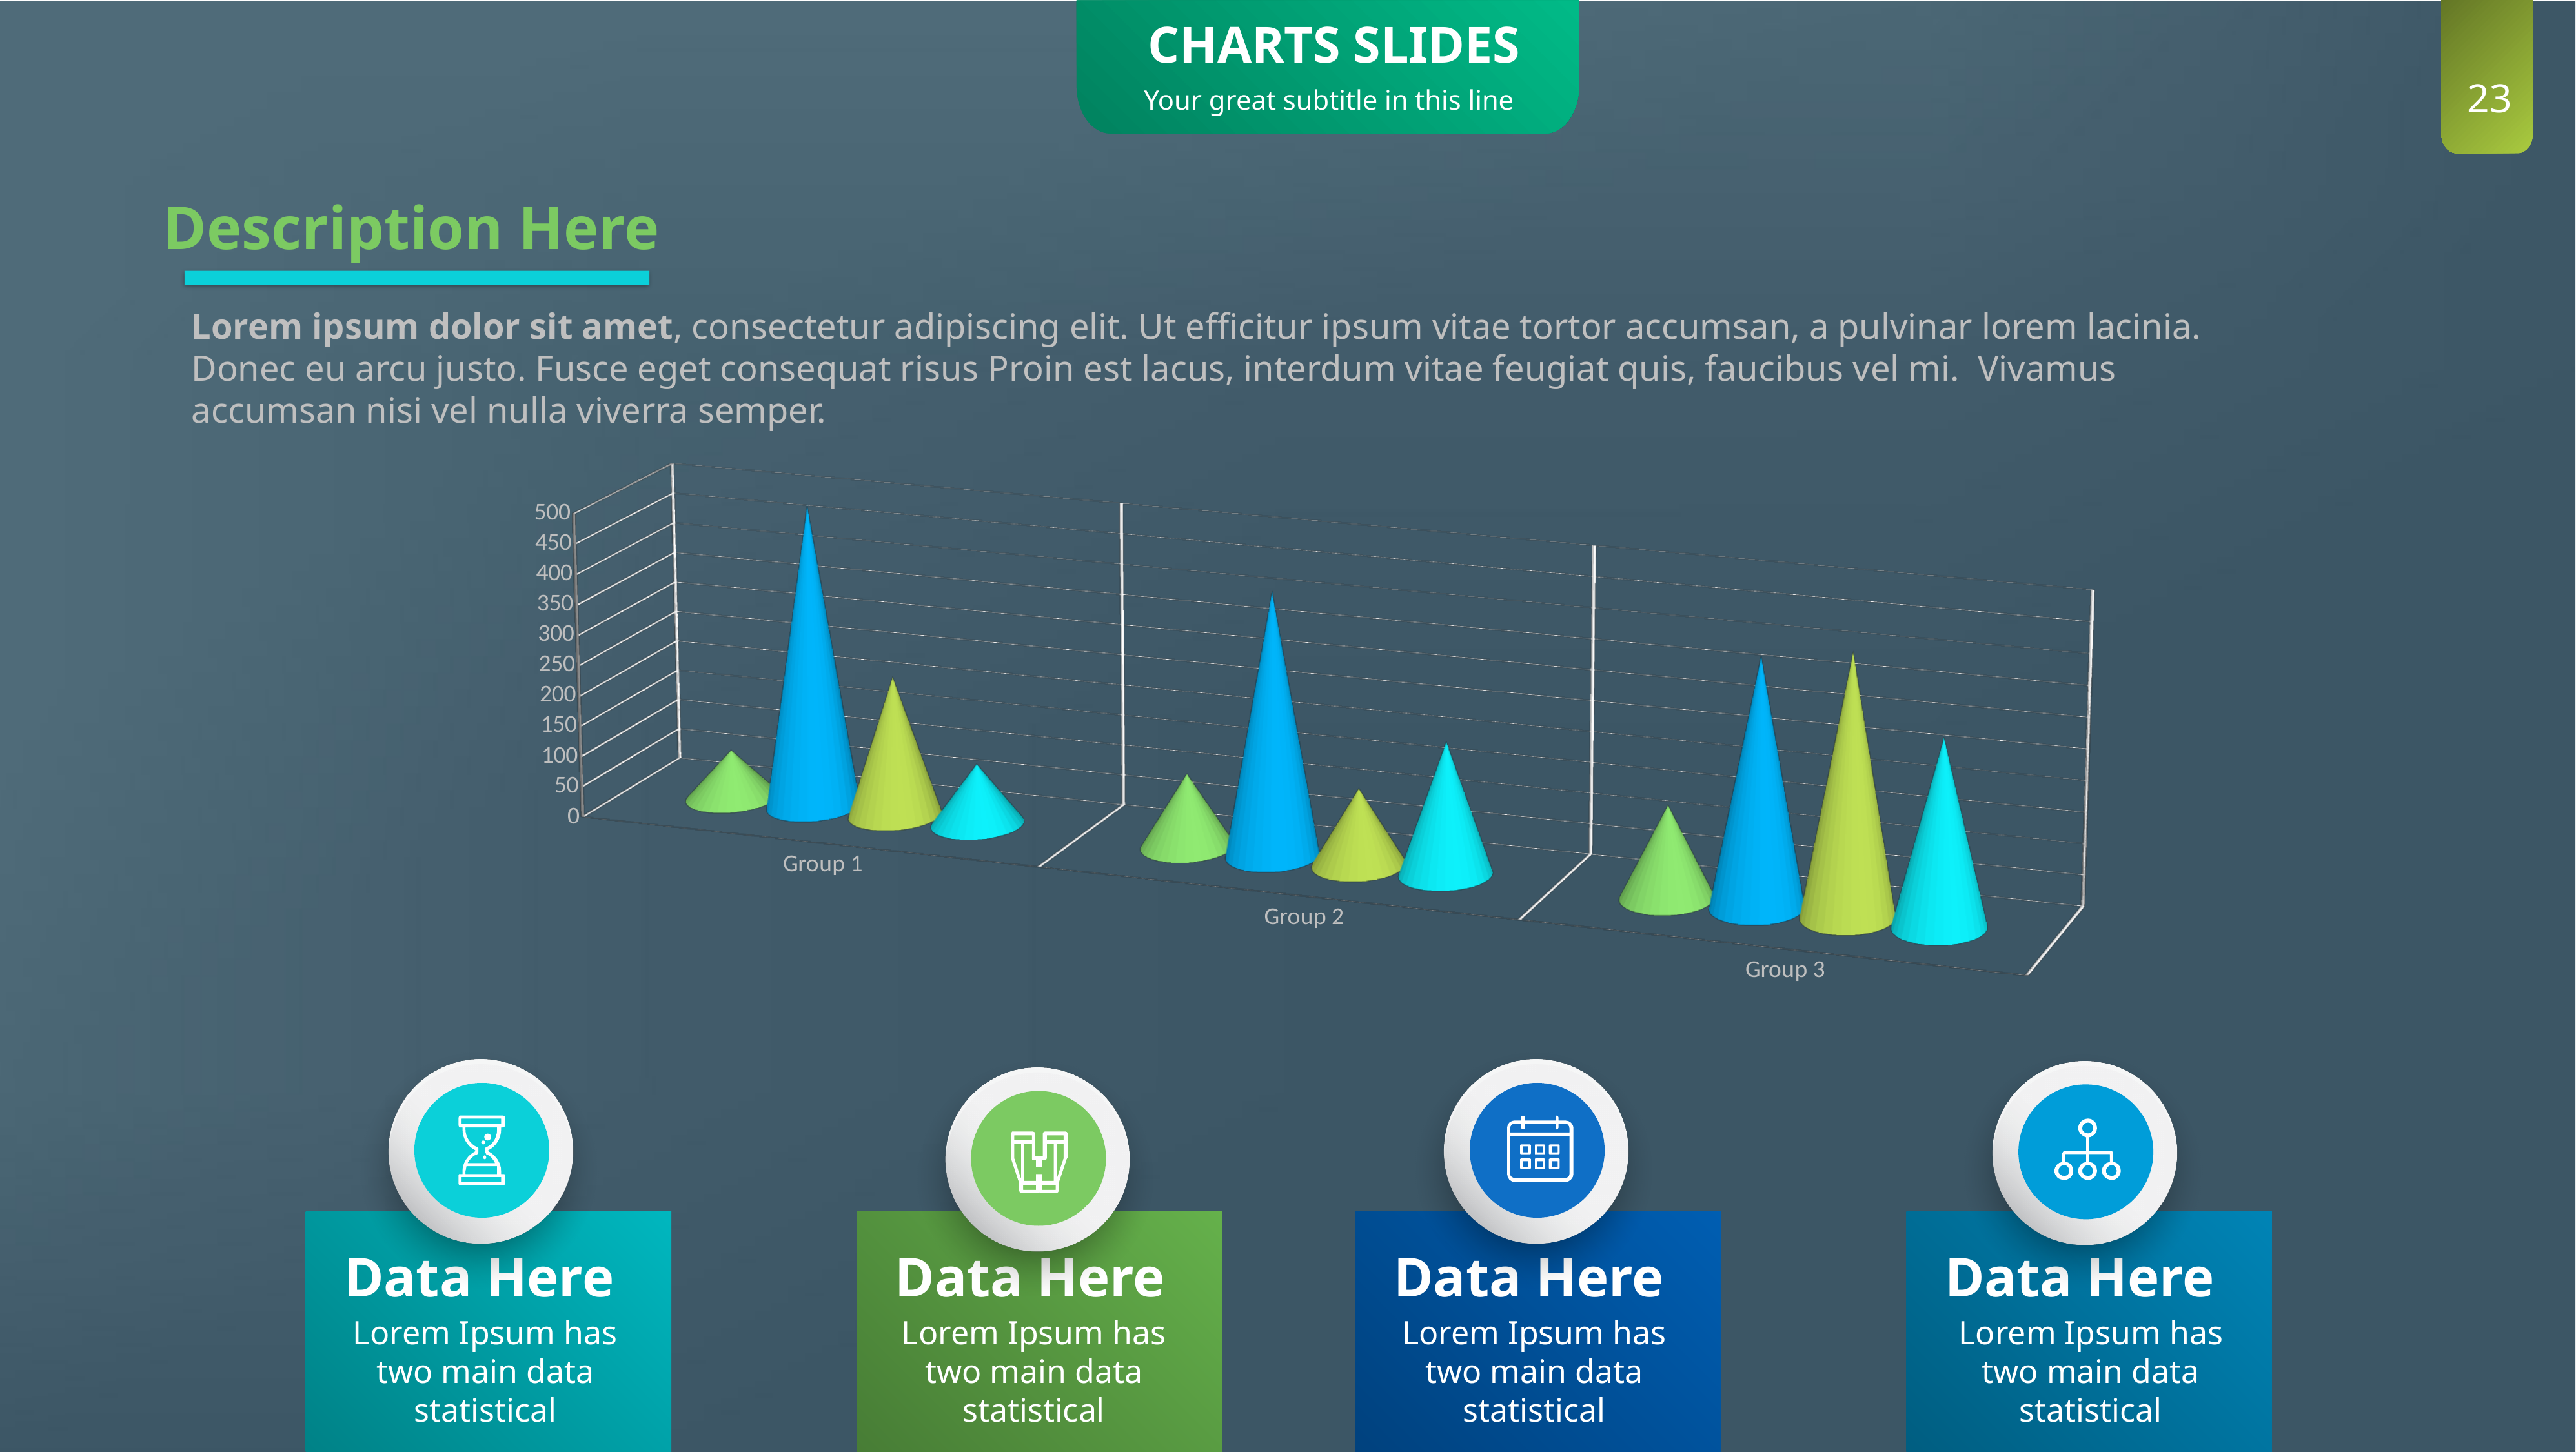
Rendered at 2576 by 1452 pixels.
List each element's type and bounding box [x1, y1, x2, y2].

text_box [864, 1238, 1203, 1442]
text_box [1960, 1050, 2205, 1294]
text_box [1922, 1238, 2260, 1442]
text_box [1905, 1210, 2273, 1452]
text_box [876, 0, 1792, 134]
text_box [1412, 1048, 1656, 1293]
text_box [165, 185, 2248, 445]
text_box [855, 1210, 1224, 1452]
text_box [1364, 1238, 1703, 1442]
picture [0, 1, 2576, 1452]
text_box [1354, 1210, 1723, 1452]
chart [45, 444, 2499, 1025]
text_box [305, 1210, 673, 1452]
text_box [316, 1238, 654, 1442]
text_box [913, 1056, 1157, 1300]
text_box [356, 1048, 601, 1293]
